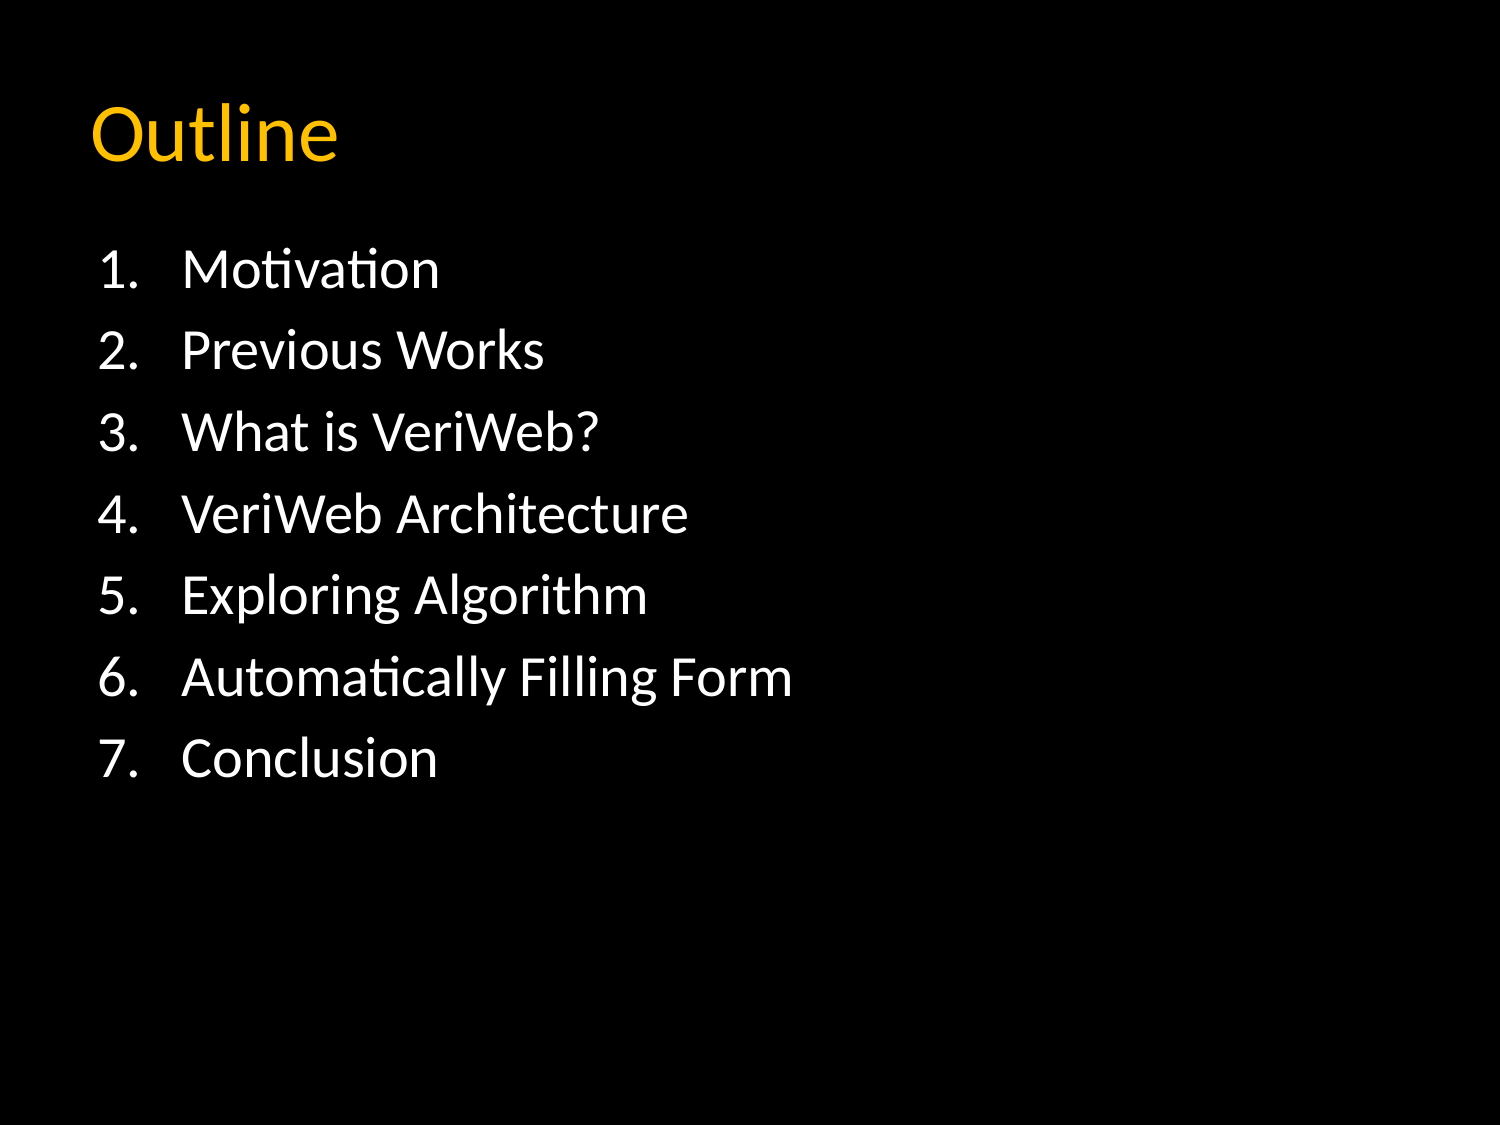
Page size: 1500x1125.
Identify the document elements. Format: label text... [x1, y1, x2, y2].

title Outline [75, 45, 1425, 211]
list Motivation Previous Works What is VeriWeb? VeriWeb Architecture Exploring Algorithm Automatically Filling Form Conclusion [82, 222, 1454, 1008]
